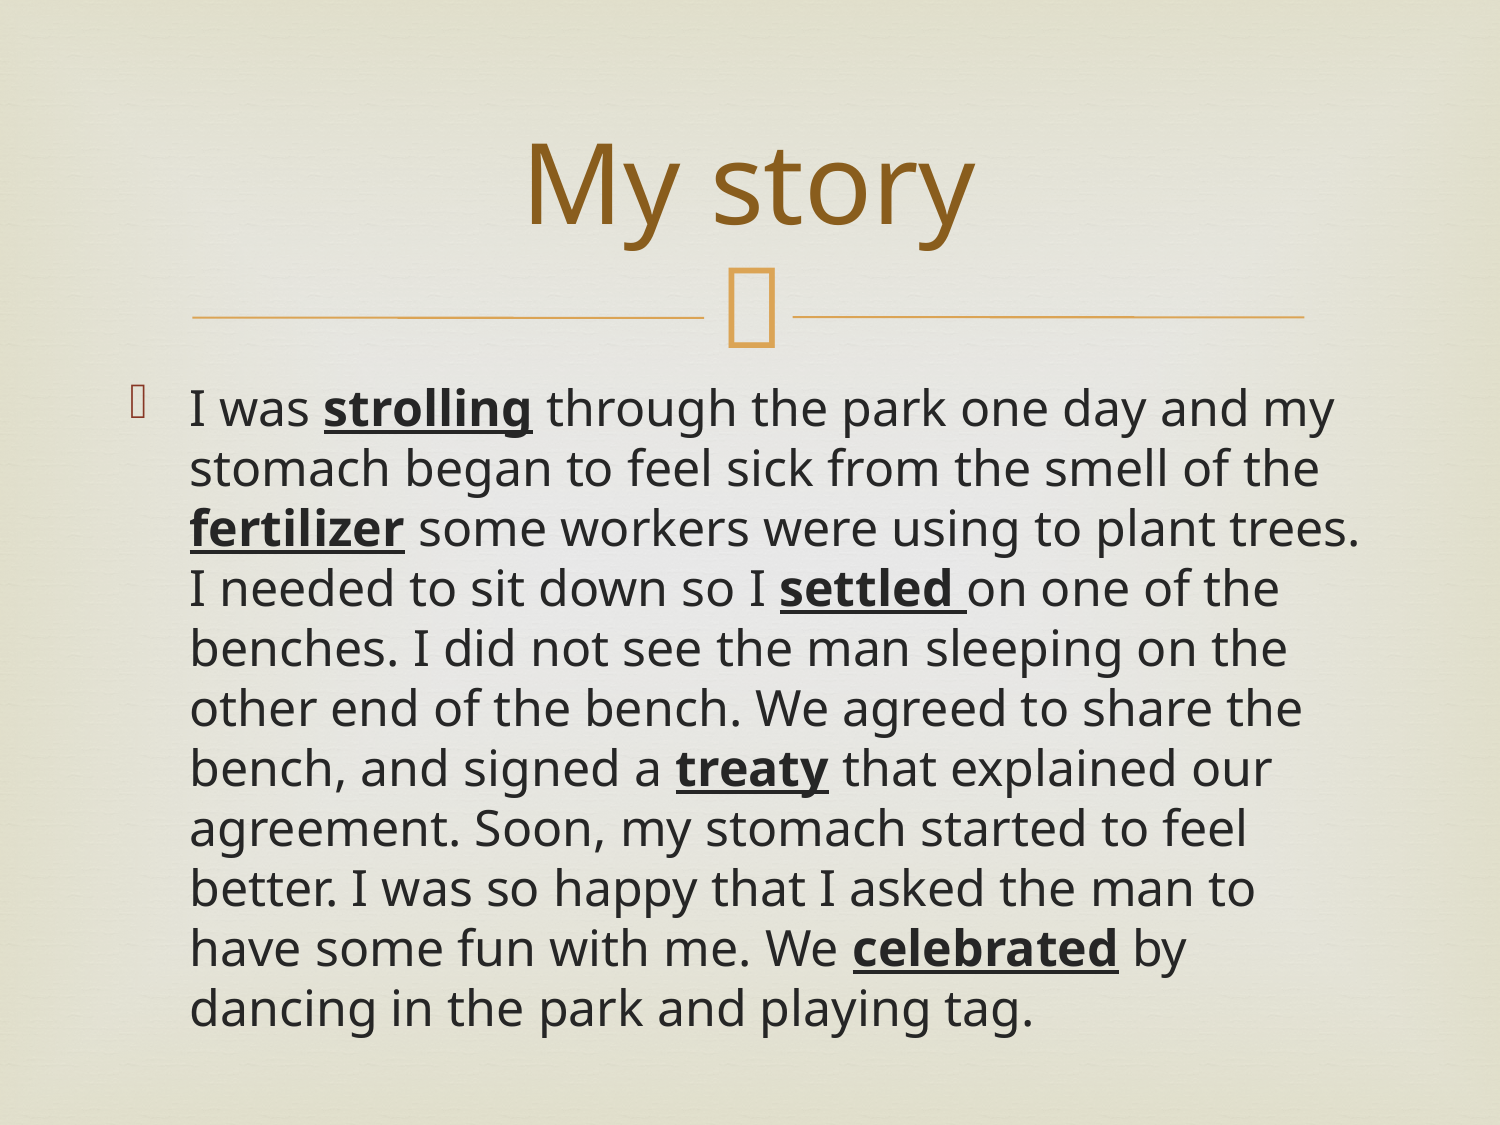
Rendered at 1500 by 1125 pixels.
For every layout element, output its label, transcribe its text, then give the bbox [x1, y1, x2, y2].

list I was strolling through the park one day and my stomach began to feel sick from the smell of the fertilizer some workers were using to plant trees. I needed to sit down so I settled on one of the benches. I did not see the man sleeping on the other end of the bench. We agreed to share the bench, and signed a treaty that explained our agreement. Soon, my stomach started to feel better. I was so happy that I asked the man to have some fun with me. We celebrated by dancing in the park and playing tag. [114, 368, 1386, 1005]
title My story [112, 93, 1386, 267]
